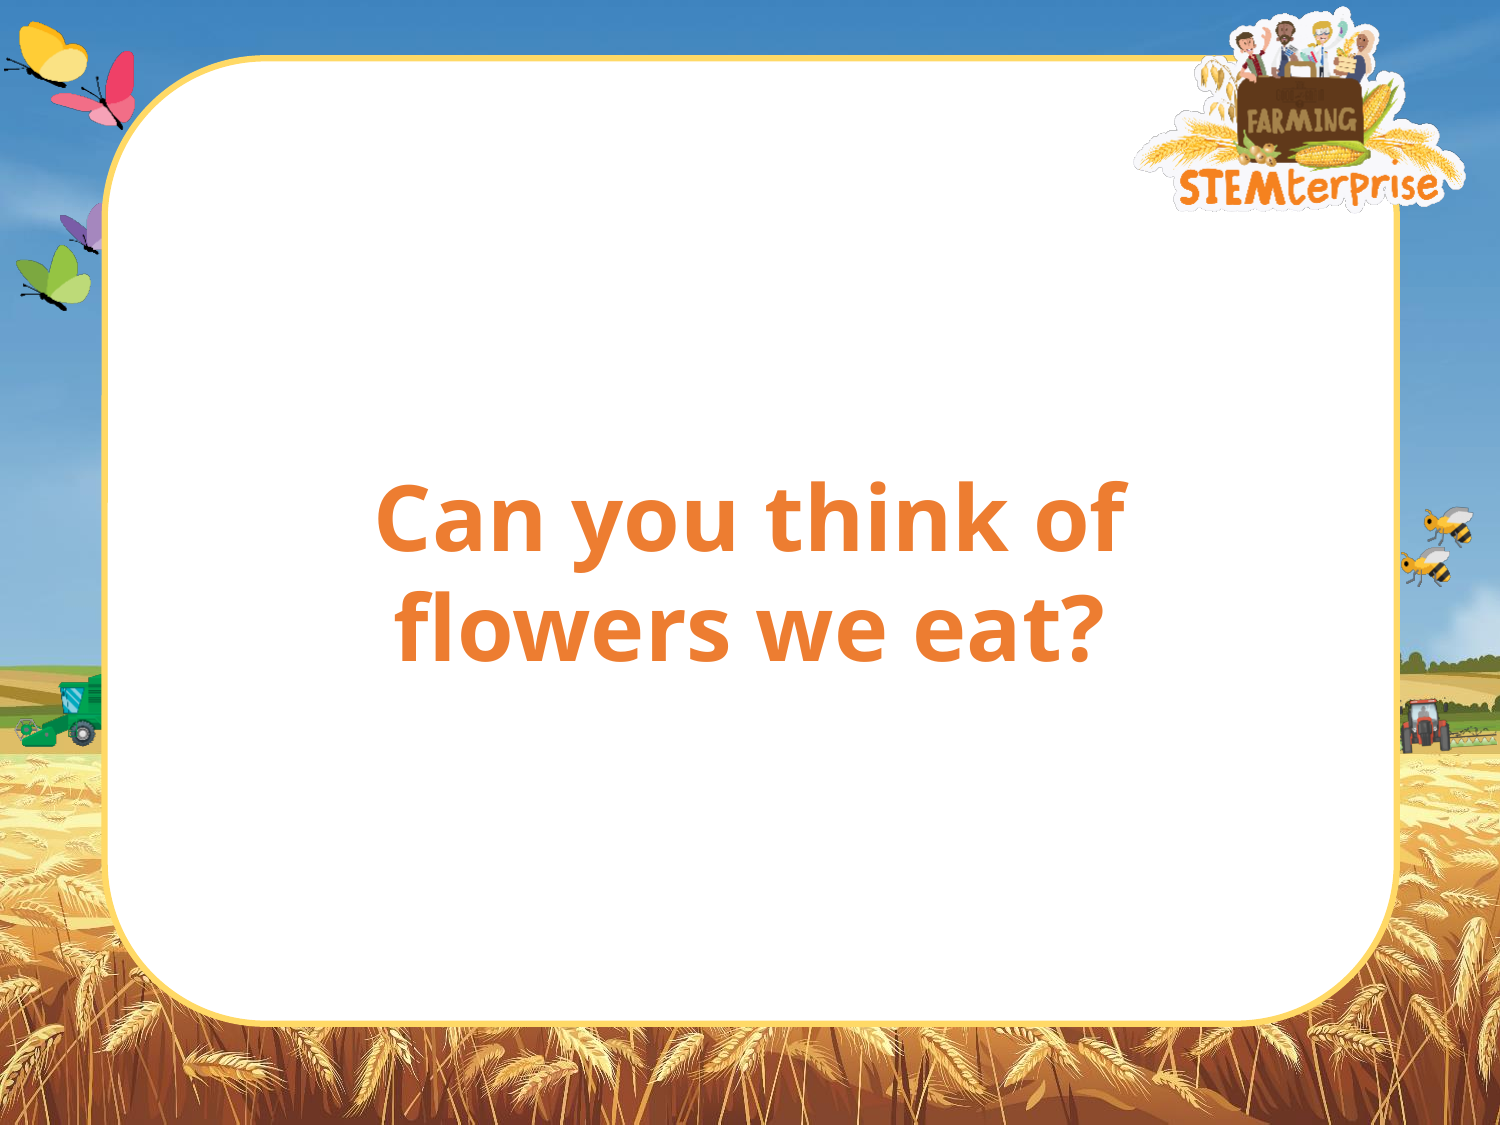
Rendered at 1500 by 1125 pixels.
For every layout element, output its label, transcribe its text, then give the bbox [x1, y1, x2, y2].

list Can you think of flowers we eat? [180, 317, 1320, 1087]
picture [0, 0, 1500, 1125]
